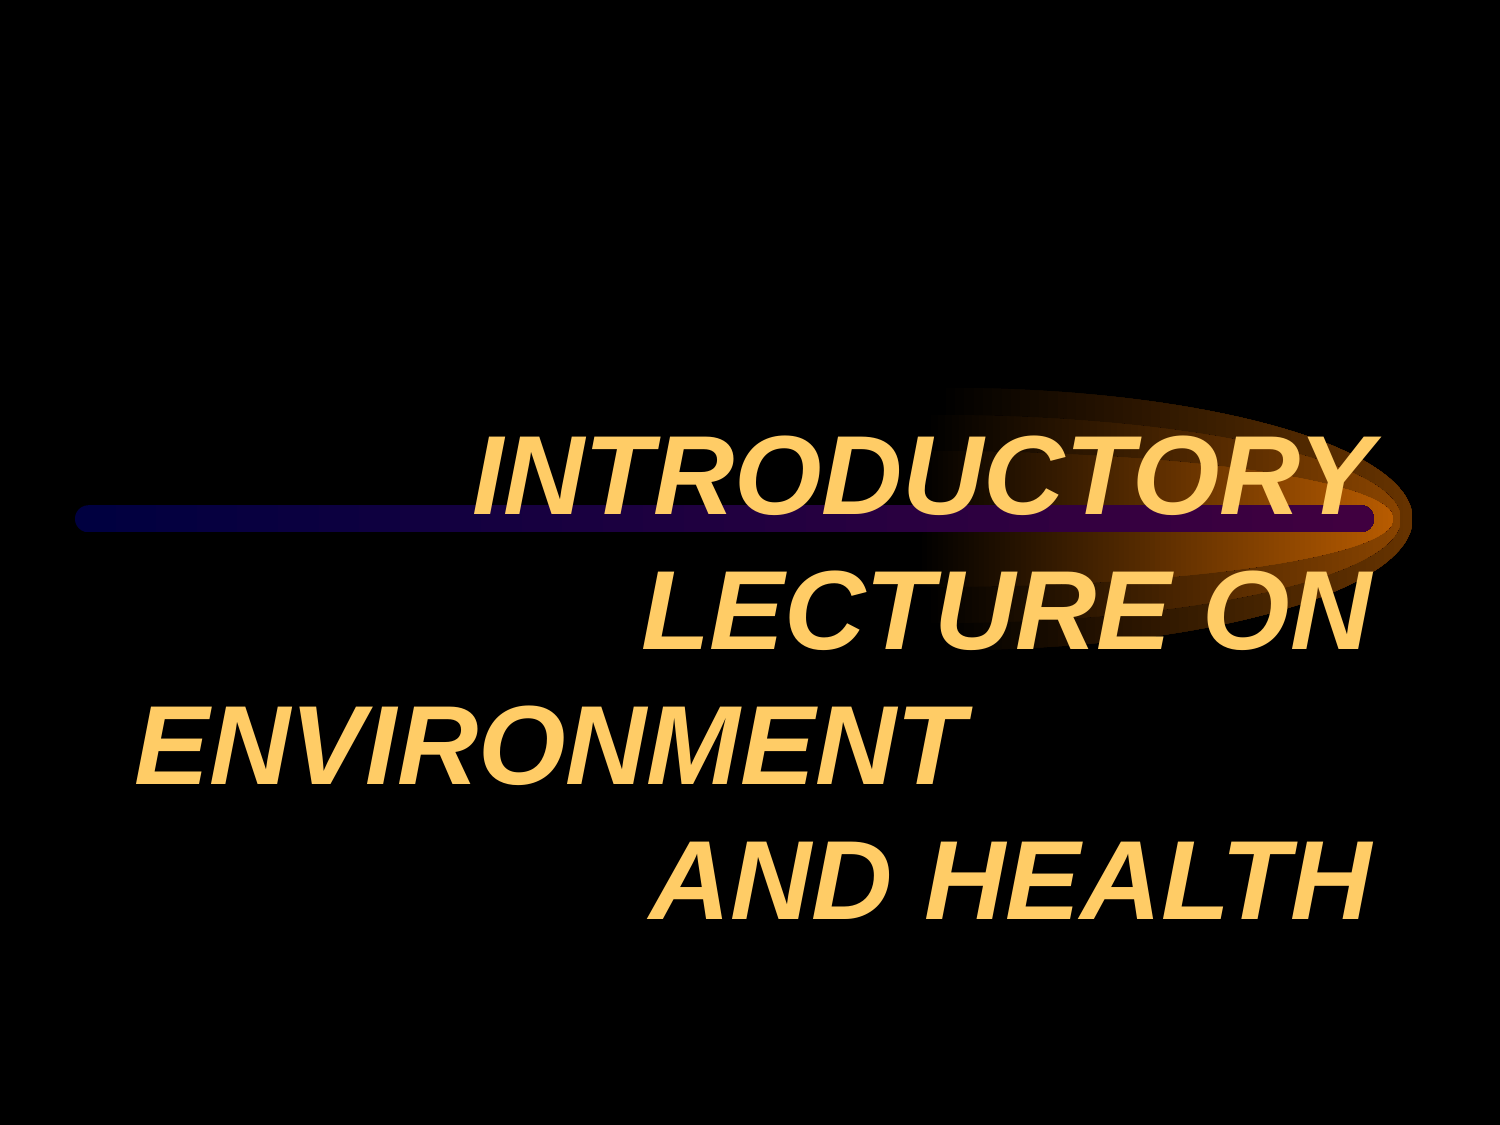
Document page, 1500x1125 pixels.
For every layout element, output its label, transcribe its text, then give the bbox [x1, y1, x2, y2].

title INTRODUCTORY LECTURE ON ENVIRONMENT AND HEALTH [112, 99, 1388, 951]
